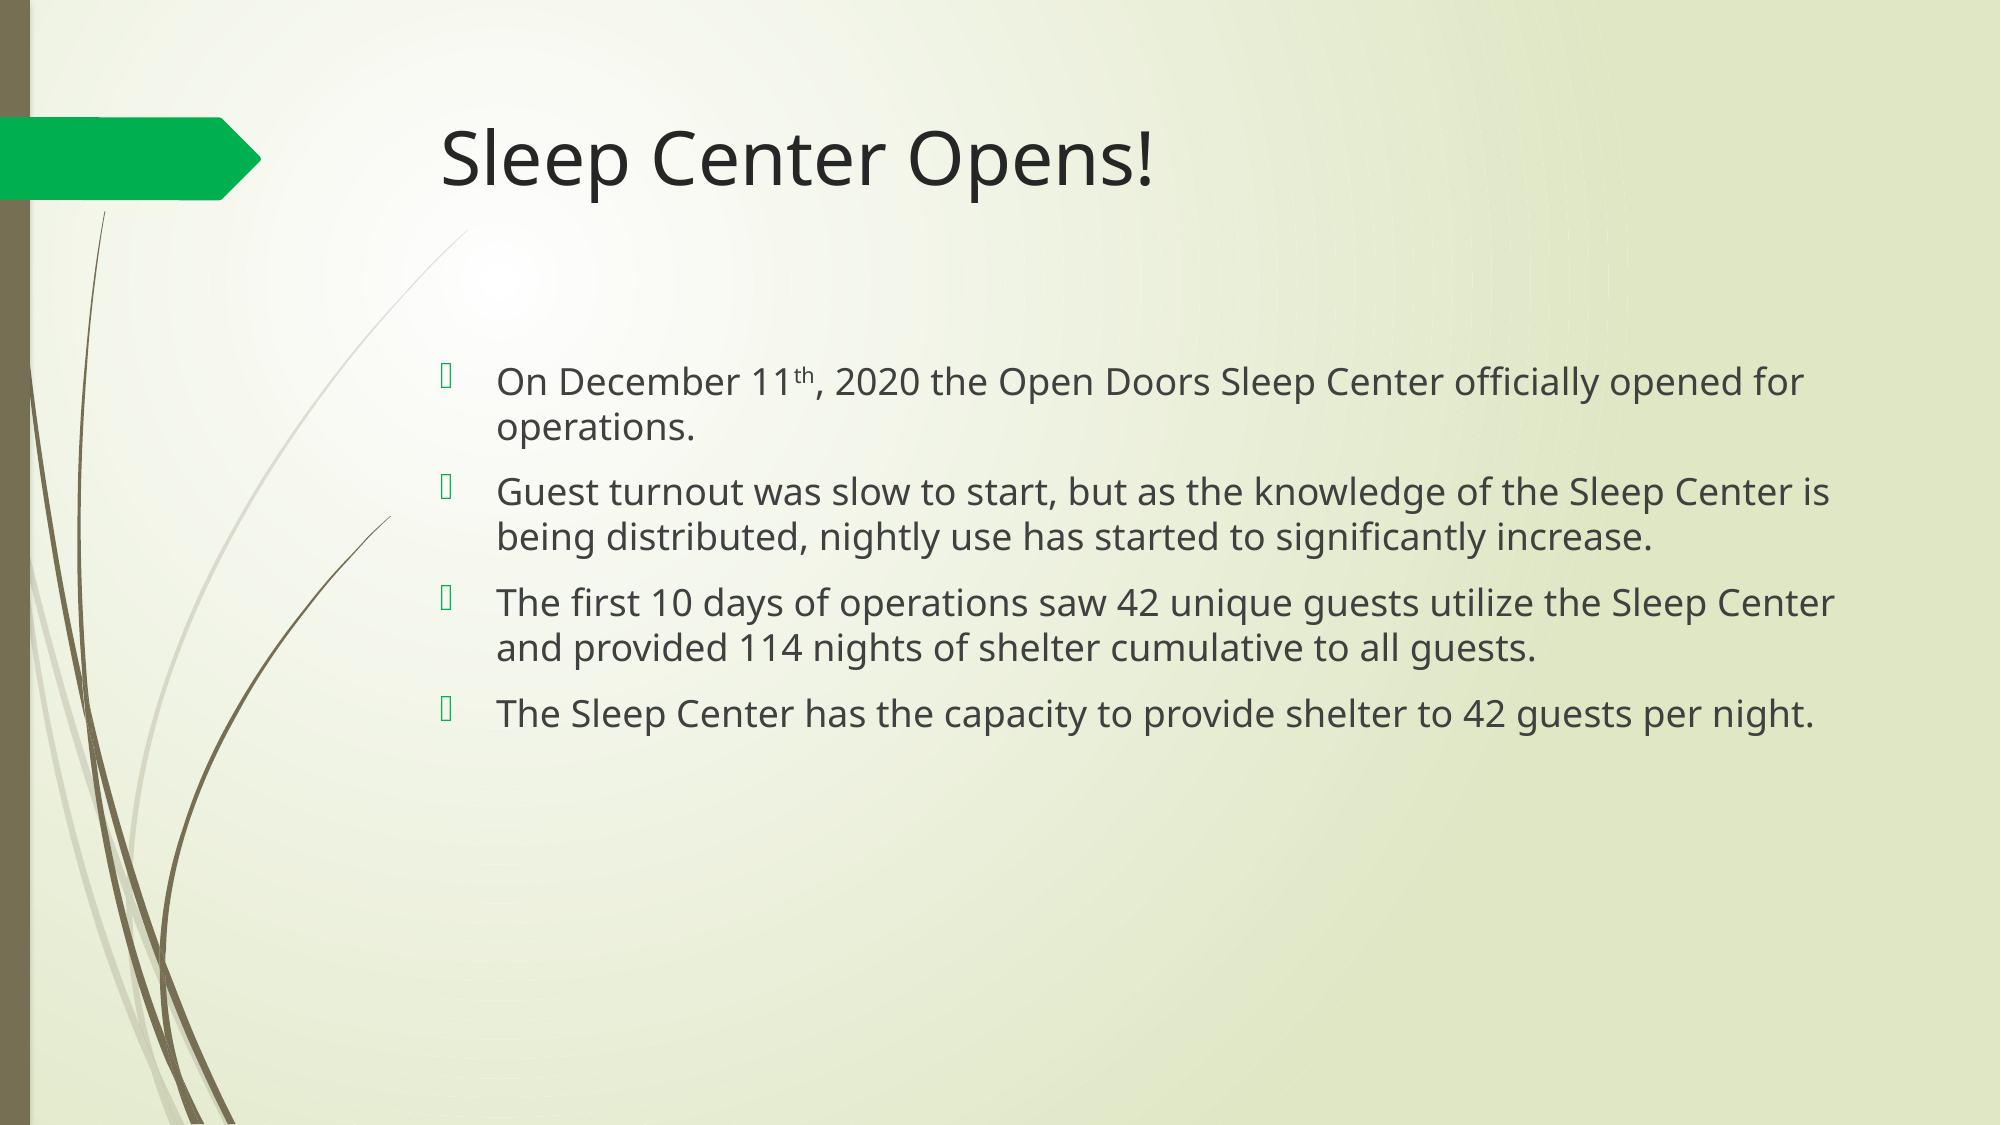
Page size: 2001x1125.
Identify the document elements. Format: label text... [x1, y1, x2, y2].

title Sleep Center Opens! [425, 102, 1888, 313]
list On December 11th, 2020 the Open Doors Sleep Center officially opened for operations. Guest turnout was slow to start, but as the knowledge of the Sleep Center is being distributed, nightly use has started to significantly increase. The first 10 days of operations saw 42 unique guests utilize the Sleep Center and provided 114 nights of shelter cumulative to all guests. The Sleep Center has the capacity to provide shelter to 42 guests per night. [424, 350, 1888, 970]
